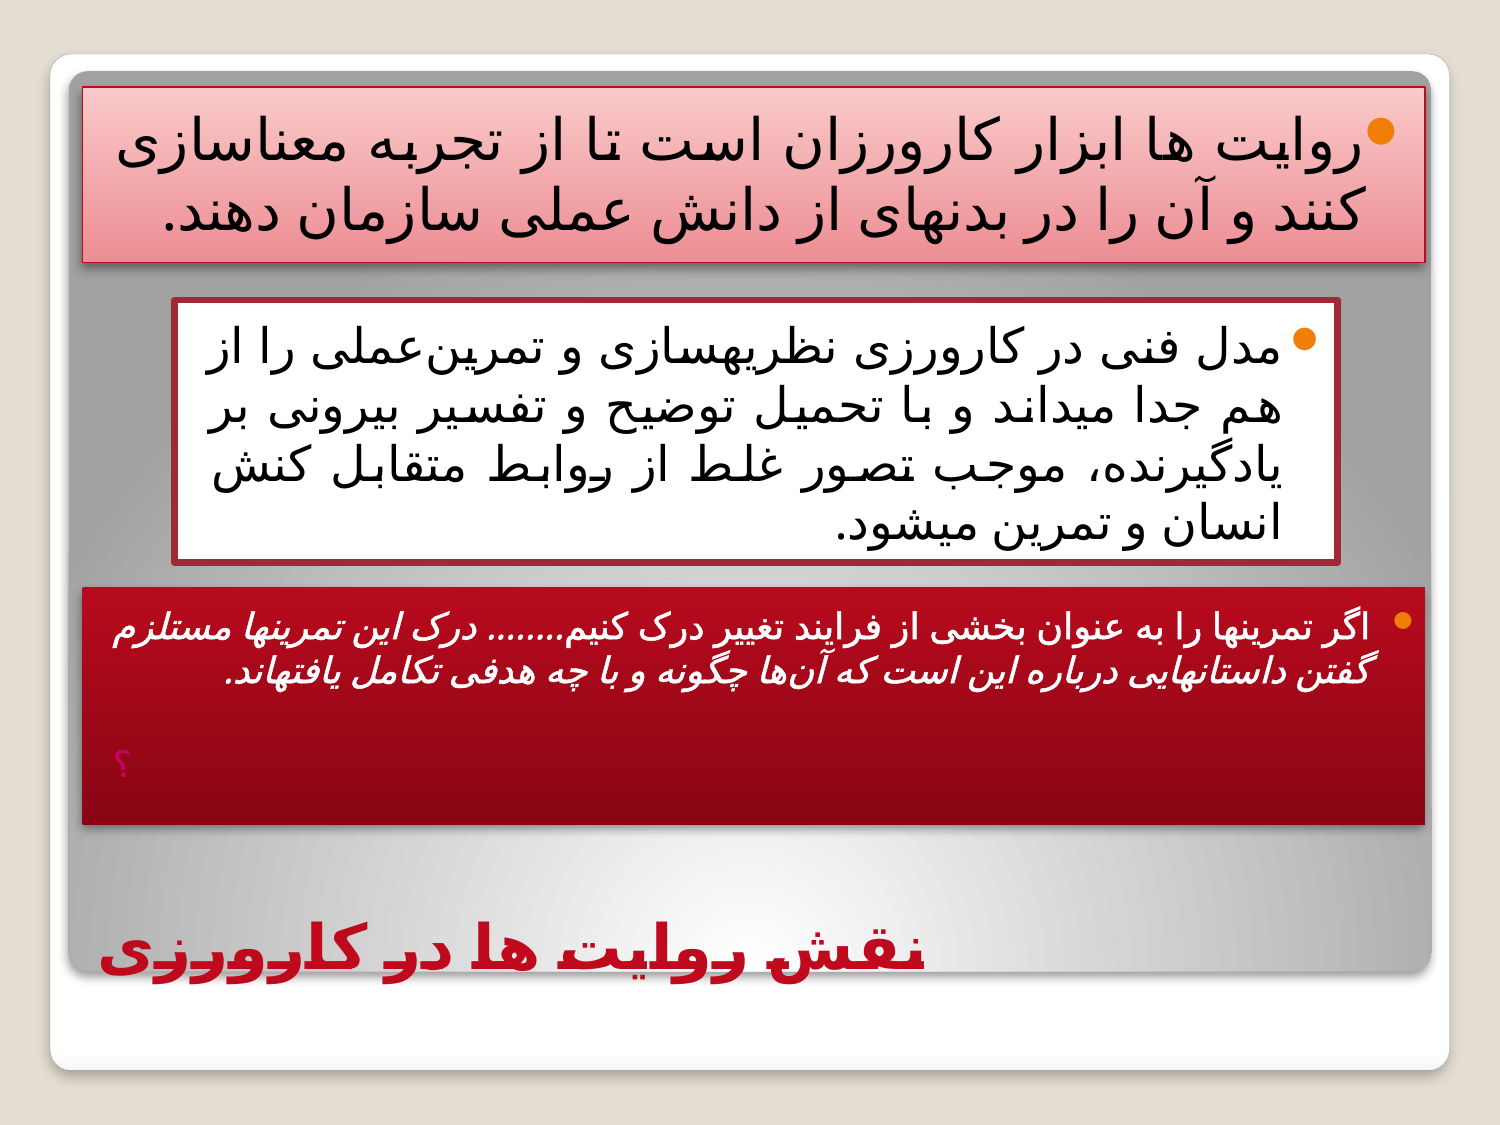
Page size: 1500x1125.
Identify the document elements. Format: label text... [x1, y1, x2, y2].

list روایت ها ابزار کارورزان است تا از تجربه معناسازی کنند و آن را در بدنه‏ای از دانش عملی سازمان دهند. [82, 86, 1426, 263]
text_box مدل فنی در کارورزی نظریه‏سازی و تمرین‌عملی را از هم جدا می‏داند و با تحمیل توضیح و تفسیر بیرونی بر یادگیرنده، موجب تصور غلط از روابط متقابل کنش انسان و تمرین می‏شود. [171, 297, 1341, 566]
title نقش روایت ها در کارورزی [82, 837, 1425, 990]
text_box اگر تمرین‏ها را به عنوان بخشی از فرایند تغییر درک کنیم........ درک این تمرین‏ها مستلزم گفتن داستان‏هایی درباره این است که آن‌ها چگونه و با چه هدفی تکامل یافته‏اند. ؟ [82, 587, 1425, 825]
